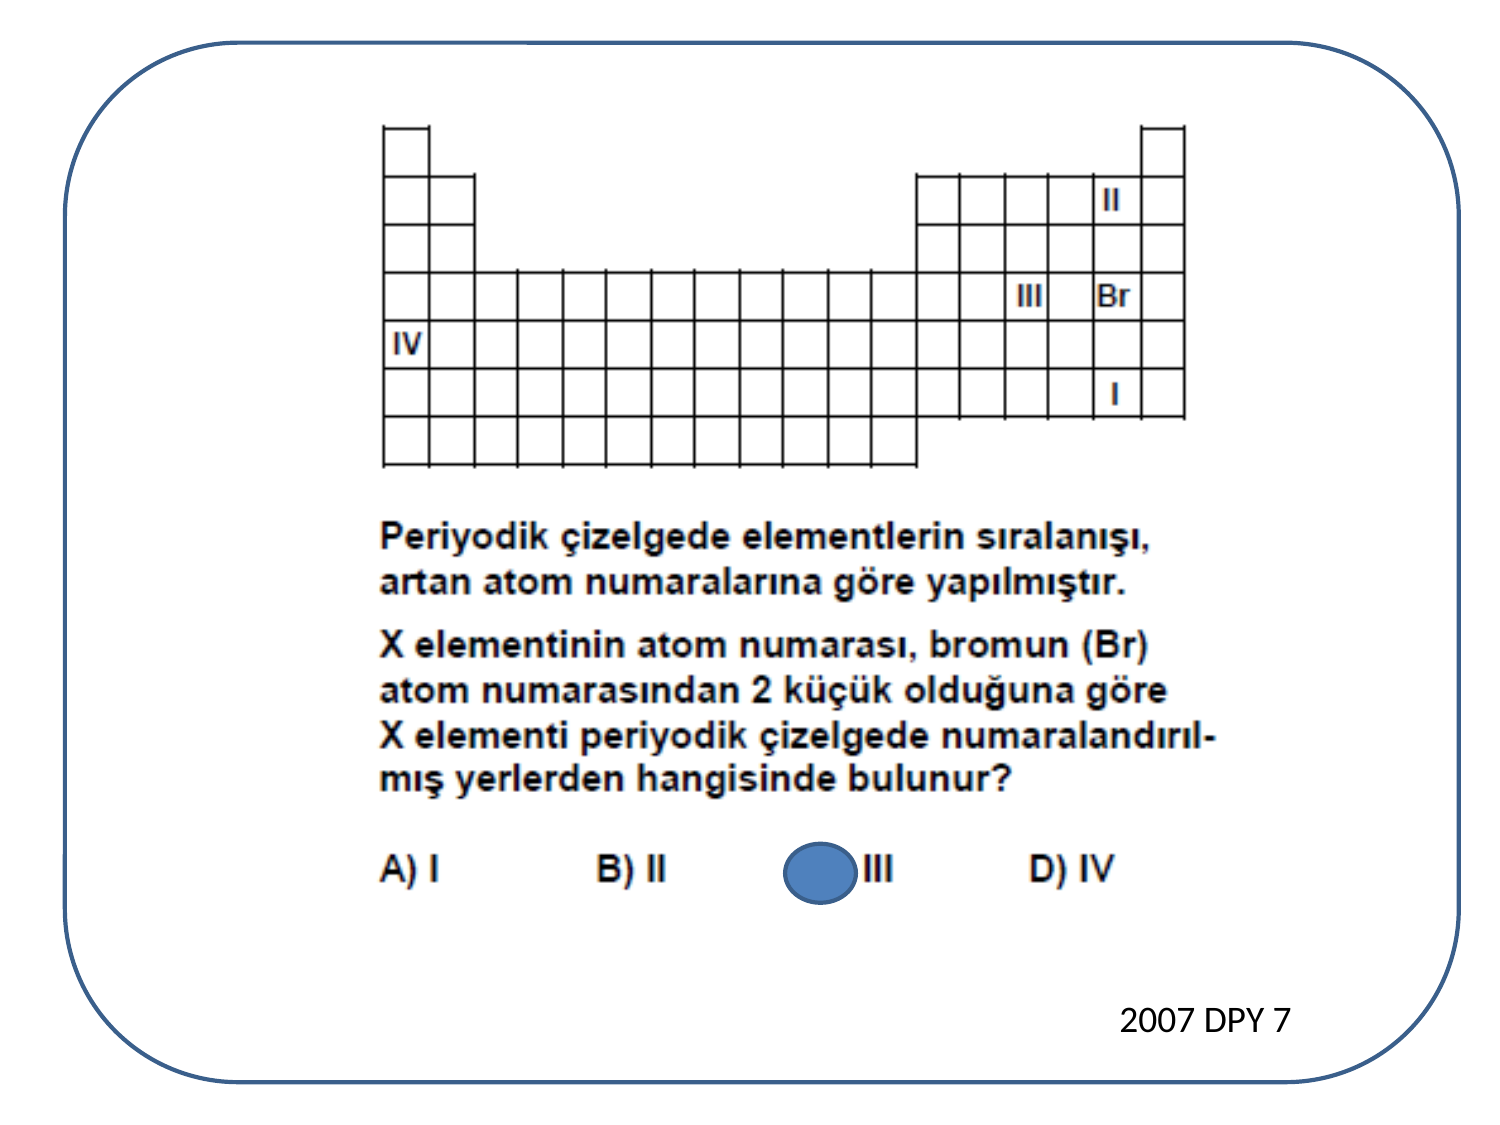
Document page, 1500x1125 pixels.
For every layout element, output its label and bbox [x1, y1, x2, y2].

picture [363, 93, 1247, 909]
text_box [62, 40, 1461, 1085]
